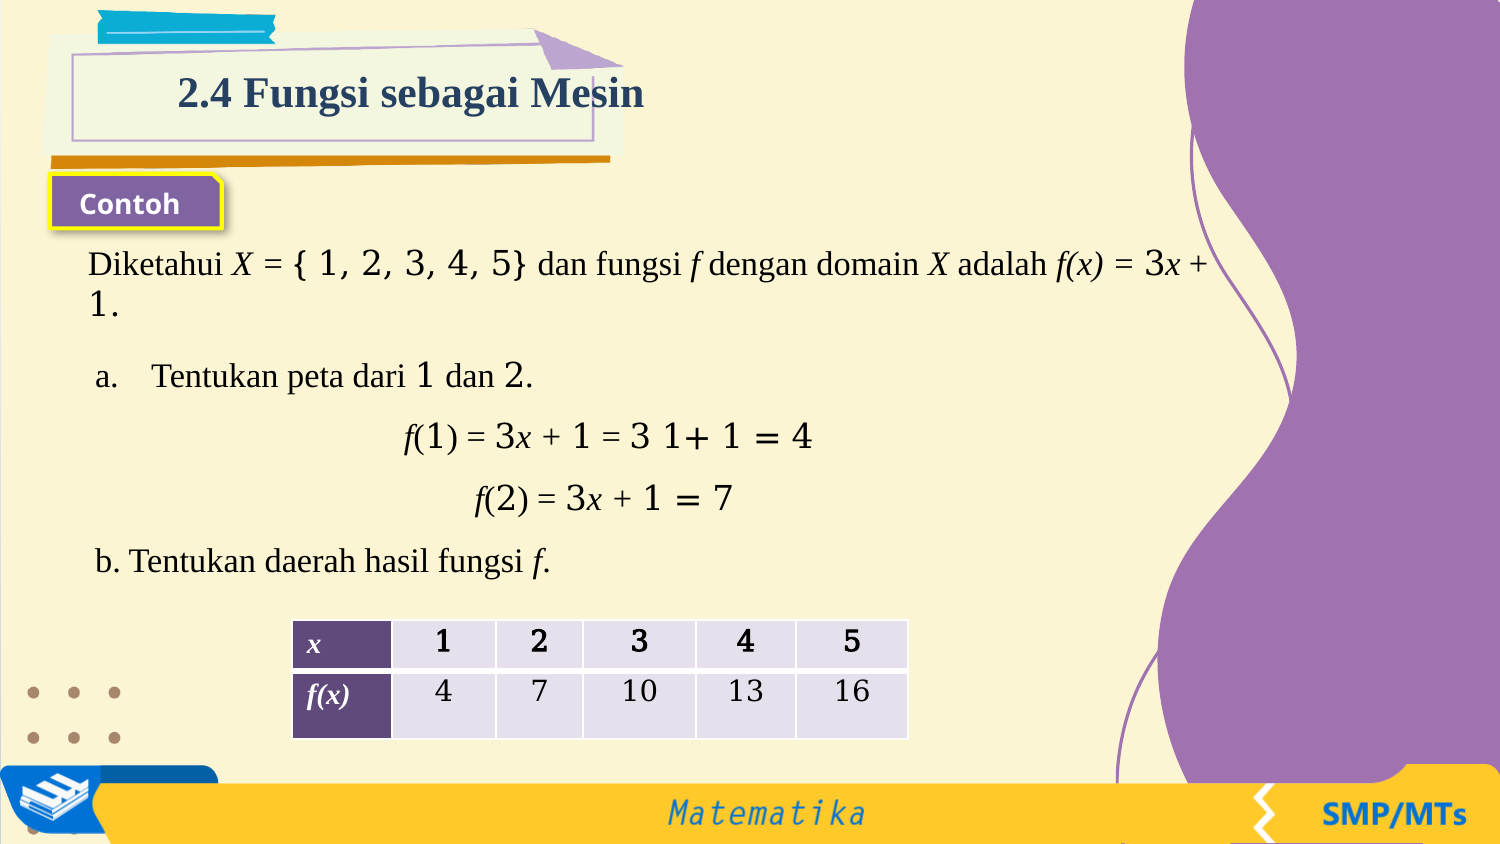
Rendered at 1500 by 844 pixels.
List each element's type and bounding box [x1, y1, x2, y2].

text_box [0, 0, 1500, 844]
